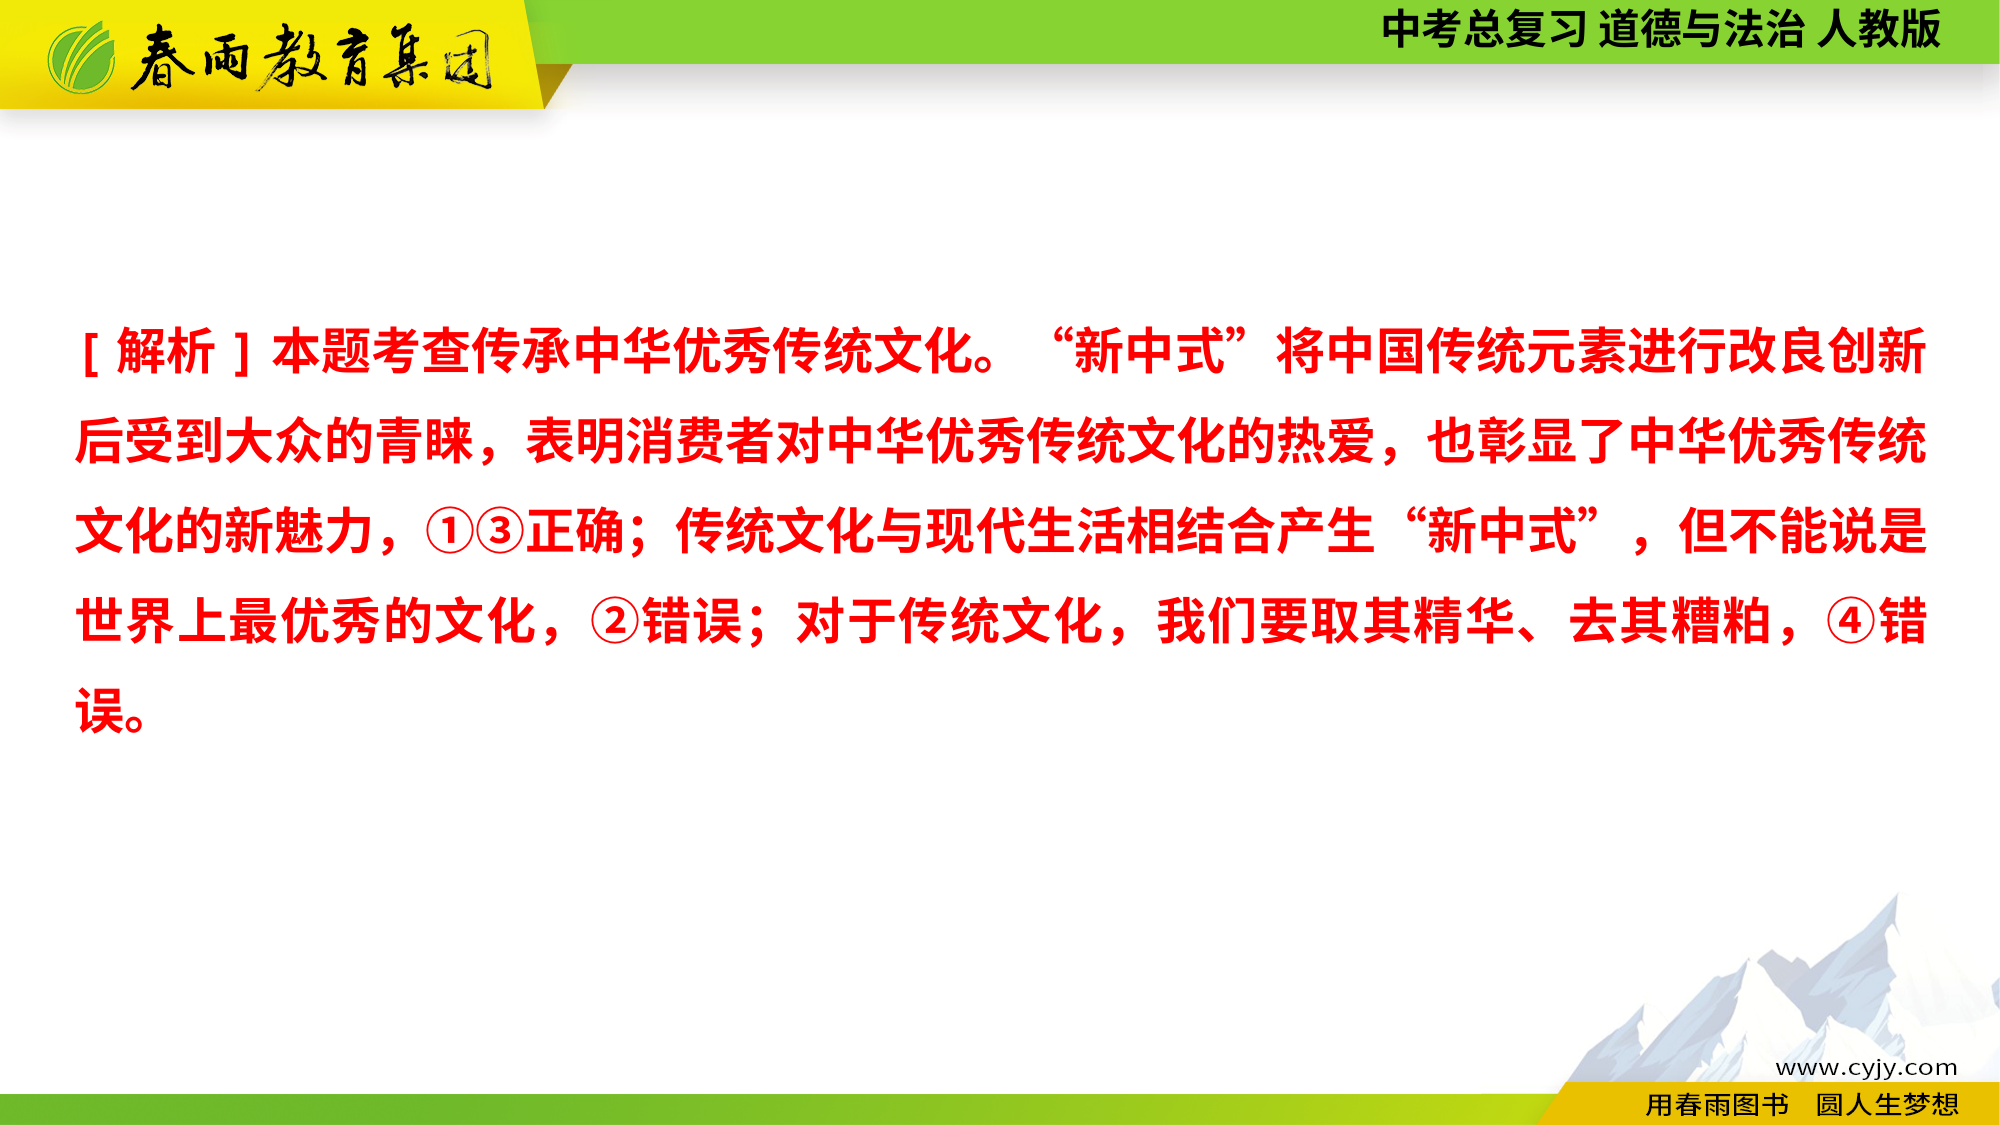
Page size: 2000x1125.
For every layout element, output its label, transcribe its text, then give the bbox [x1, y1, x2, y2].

list [解析]本题考查传承中华优秀传统文化。“新中式”将中国传统元素进行改良创新后受到大众的青睐，表明消费者对中华优秀传统文化的热爱，也彰显了中华优秀传统文化的新魅力，①③正确；传统文化与现代生活相结合产生“新中式”，但不能说是世界上最优秀的文化，②错误；对于传统文化，我们要取其精华、去其糟粕，④错误。 [59, 281, 1944, 740]
picture [0, 0, 2000, 1125]
